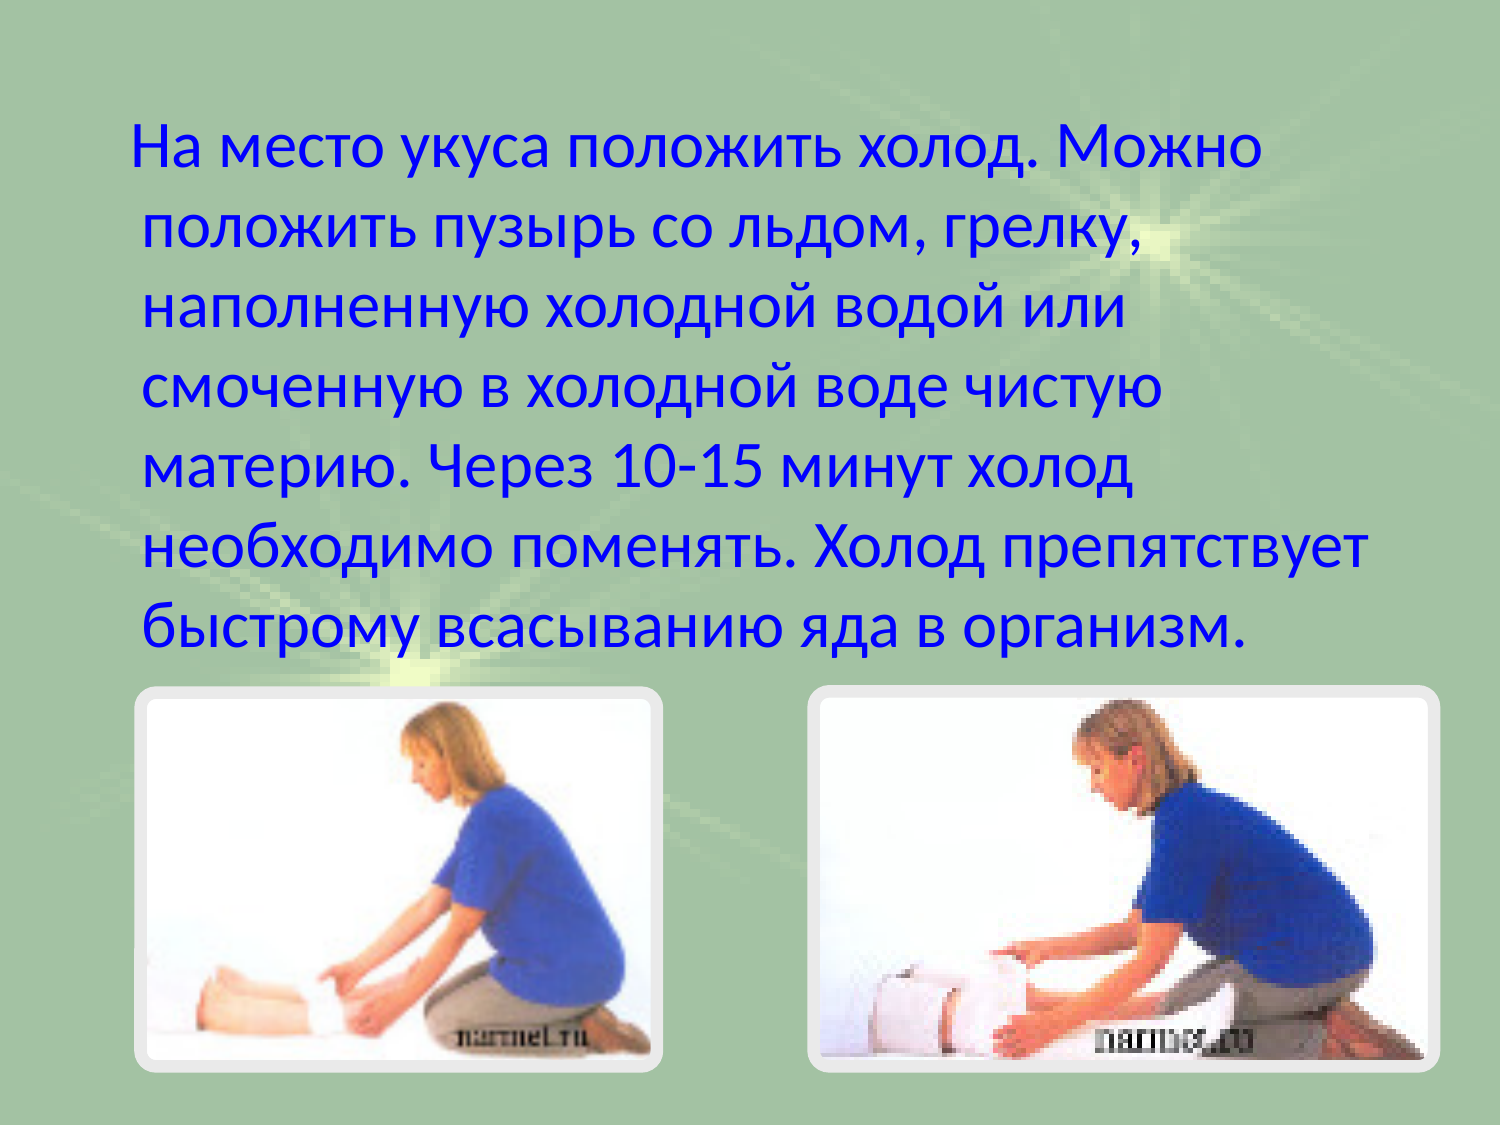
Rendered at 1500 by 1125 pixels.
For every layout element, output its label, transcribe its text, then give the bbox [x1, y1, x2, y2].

picture [0, 0, 1500, 1125]
list На место укуса положить холод. Можно положить пузырь со льдом, грелку, наполненную холодной водой или смоченную в холодной воде чистую материю. Через 10-15 минут холод необходимо поменять. Холод препятствует быстрому всасыванию яда в организм. [70, 93, 1421, 680]
